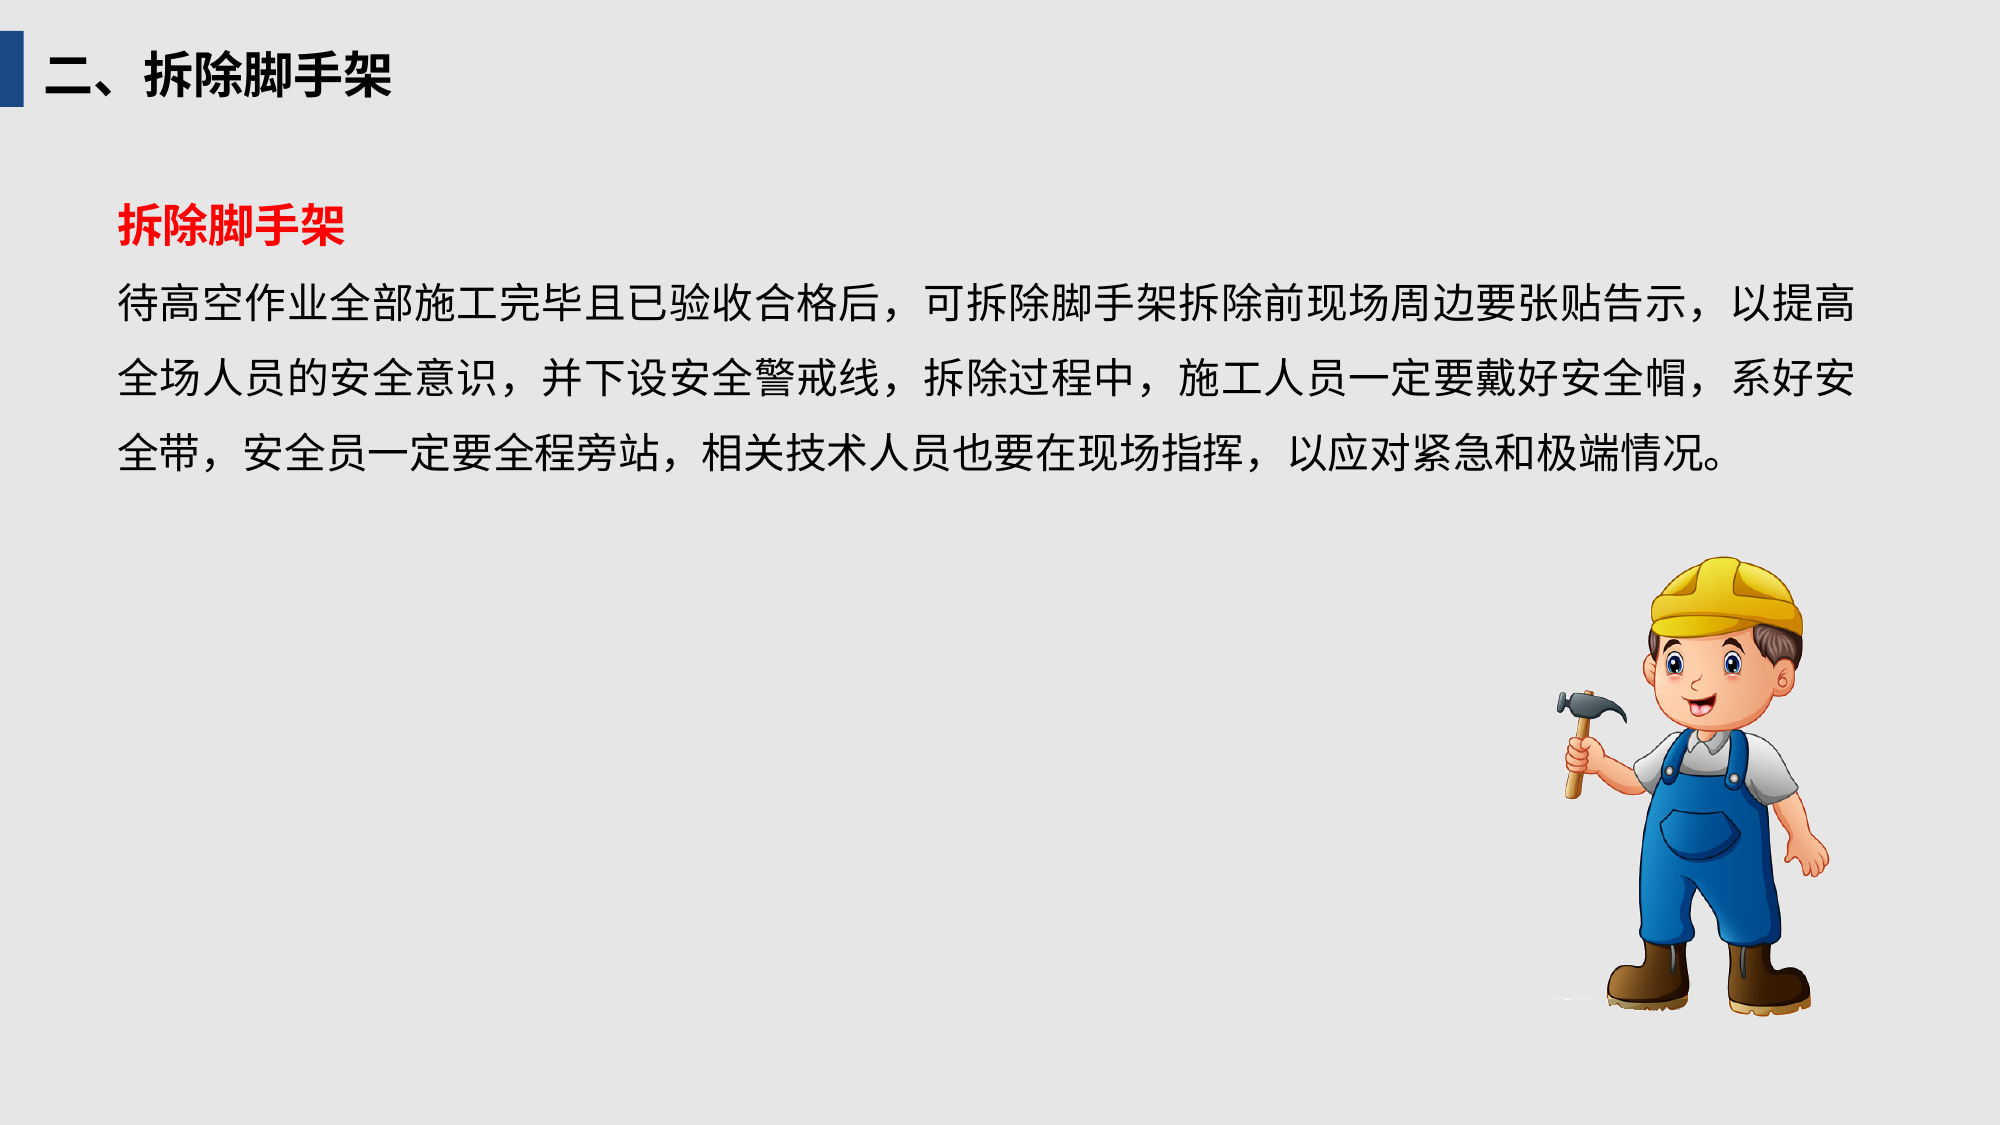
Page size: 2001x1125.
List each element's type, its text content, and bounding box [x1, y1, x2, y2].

text_box 二、拆除脚手架 [28, 36, 949, 111]
text_box [0, 30, 24, 107]
text_box 拆除脚手架 待高空作业全部施工完毕且已验收合格后，可拆除脚手架拆除前现场周边要张贴告示，以提高全场人员的安全意识，并下设安全警戒线，拆除过程中，施工人员一定要戴好安全帽，系好安全带，安全员一定要全程旁站，相关技术人员也要在现场指挥，以应对紧急和极端情况。 [102, 161, 1872, 485]
picture [1526, 546, 1851, 1019]
